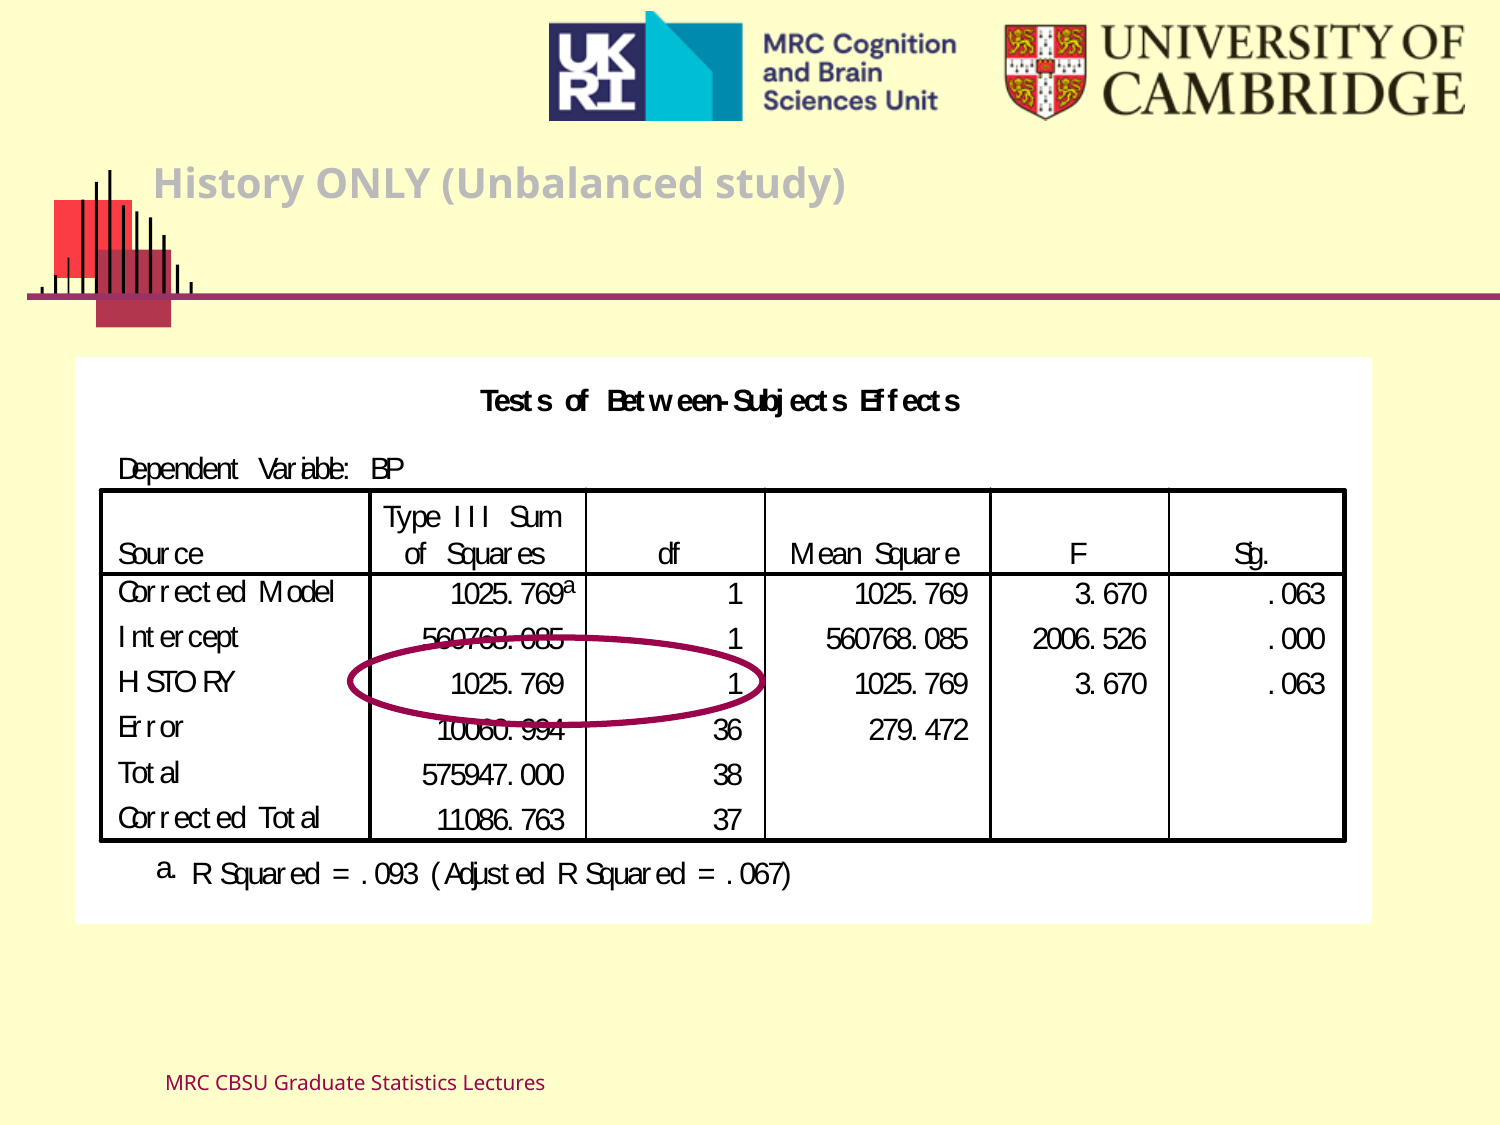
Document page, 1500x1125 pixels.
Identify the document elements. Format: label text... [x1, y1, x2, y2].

footer MRC CBSU Graduate Statistics Lectures [149, 1062, 988, 1101]
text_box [74, 357, 1426, 943]
picture [549, 11, 1465, 121]
title History ONLY (Unbalanced study) [137, 137, 988, 233]
